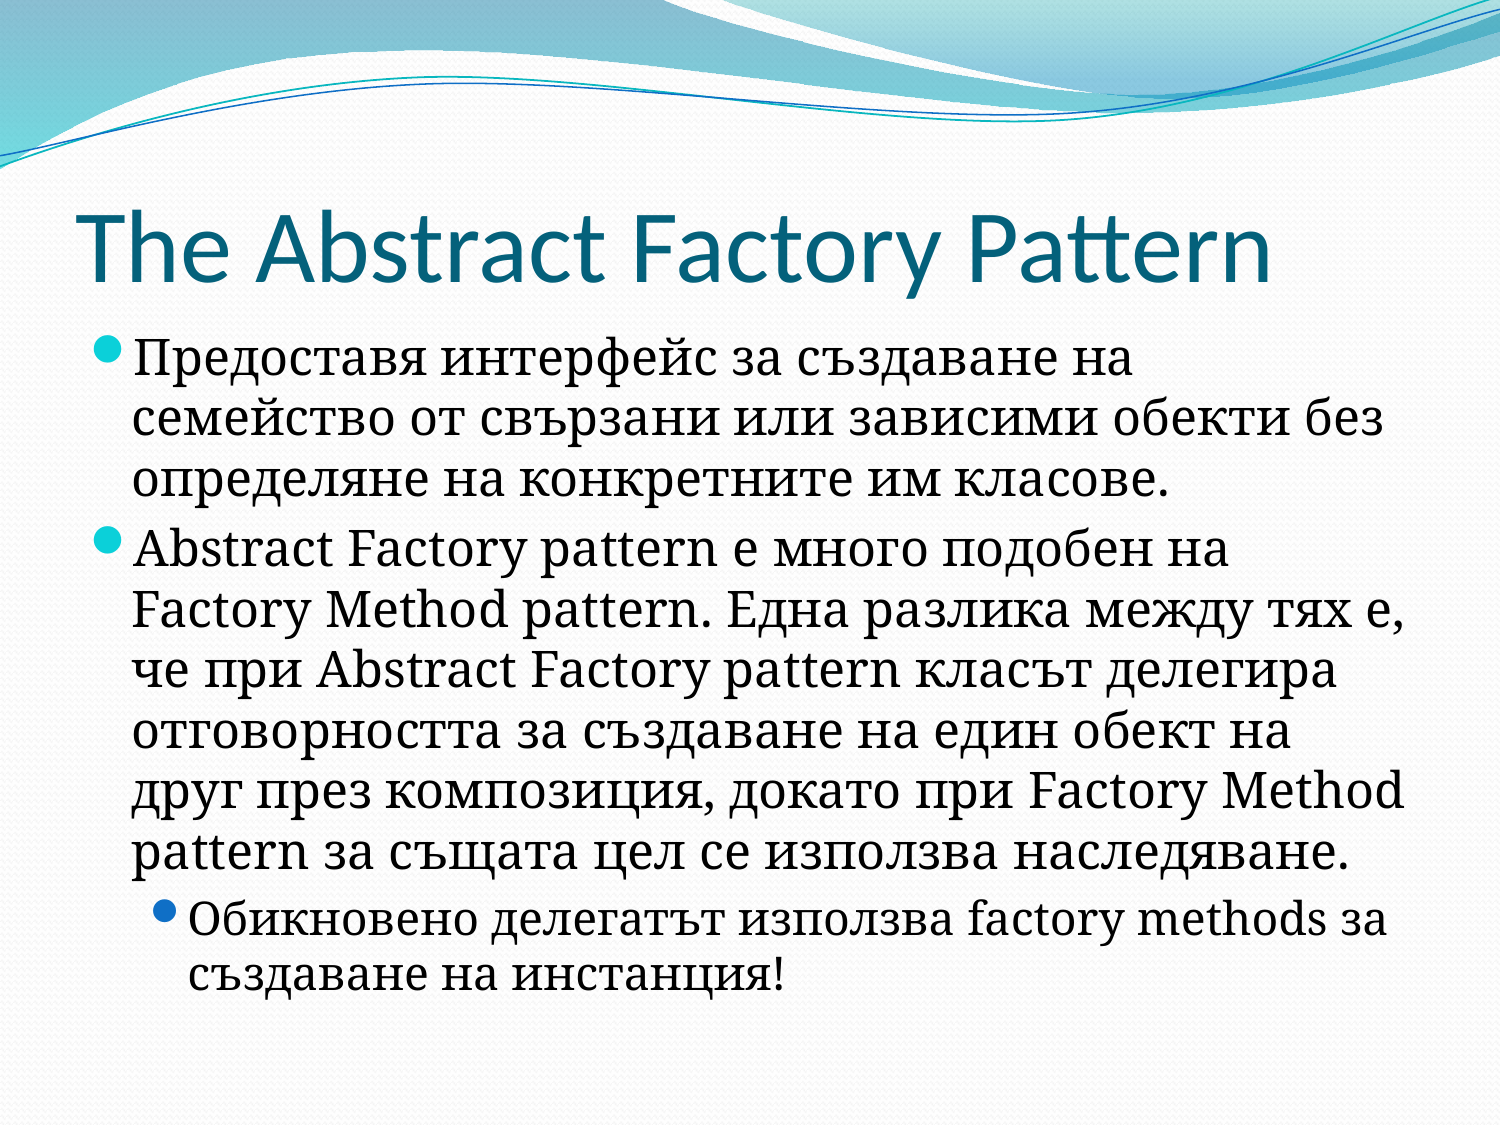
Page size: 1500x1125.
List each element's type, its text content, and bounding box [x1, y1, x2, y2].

title The Abstract Factory Pattern [75, 115, 1425, 303]
list Предоставя интерфейс за създаване на семейство от свързани или зависими обекти без определяне на конкретните им класове. Abstract Factory pattern е много подобен на Factory Method pattern. Една разлика между тях е, че при Abstract Factory pattern класът делегира отговорността за създаване на един обект на друг през композиция, докато при Factory Method pattern за същата цел се използва наследяване. Обикновено делегатът използва factory methods за създаване на инстанция! [75, 317, 1425, 1038]
